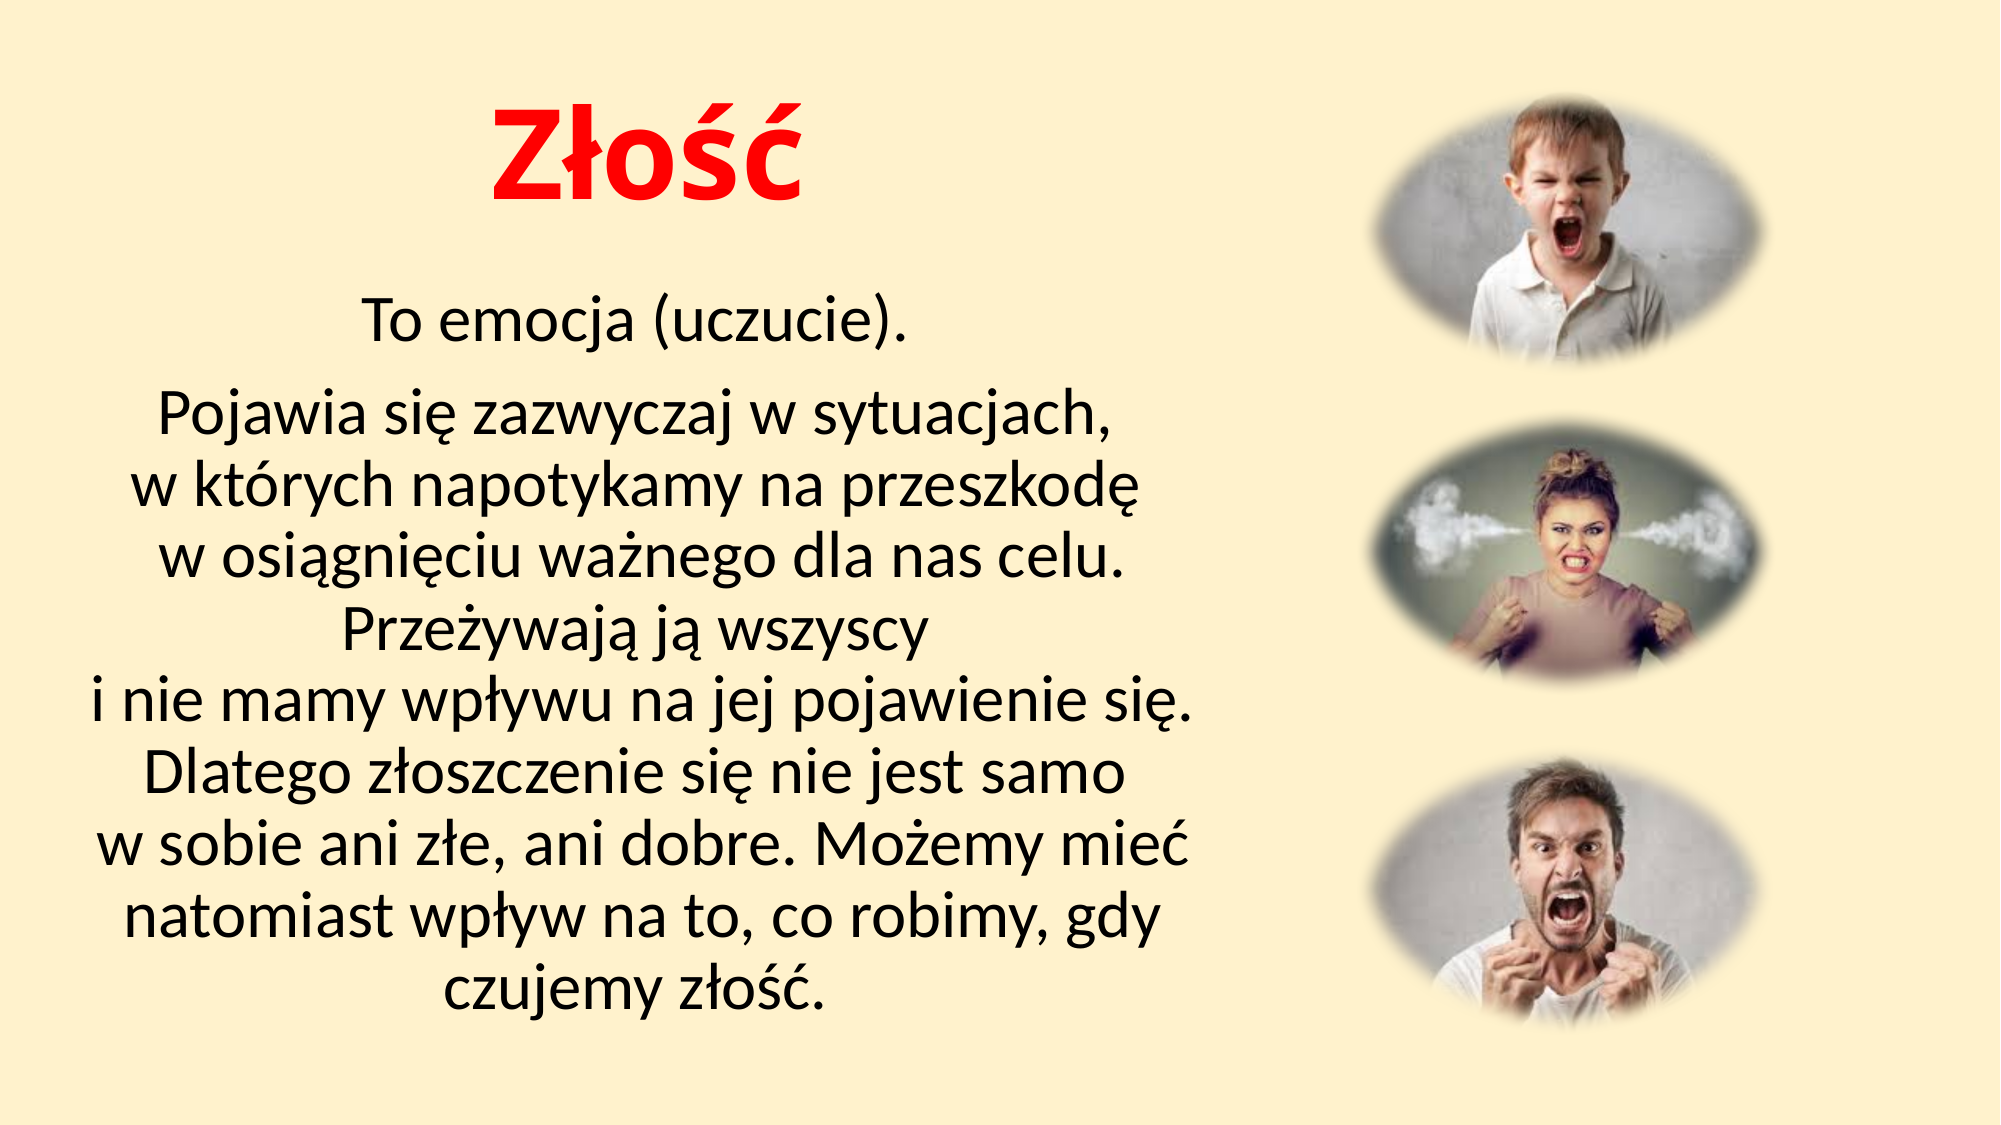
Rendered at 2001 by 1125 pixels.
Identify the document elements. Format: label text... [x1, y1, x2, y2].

picture [1353, 743, 1776, 1036]
title Złość [98, 59, 906, 259]
picture [1353, 407, 1779, 697]
list To emocja (uczucie). Pojawia się zazwyczaj w sytuacjach, w których napotykamy na przeszkodę w osiągnięciu ważnego dla nas celu. Przeżywają ją wszyscy i nie mamy wpływu na jej pojawienie się. Dlatego złoszczenie się nie jest samo w sobie ani złe, ani dobre. Możemy mieć natomiast wpływ na to, co robimy, gdy czujemy złość. [60, 276, 1226, 1036]
picture [1356, 85, 1779, 378]
